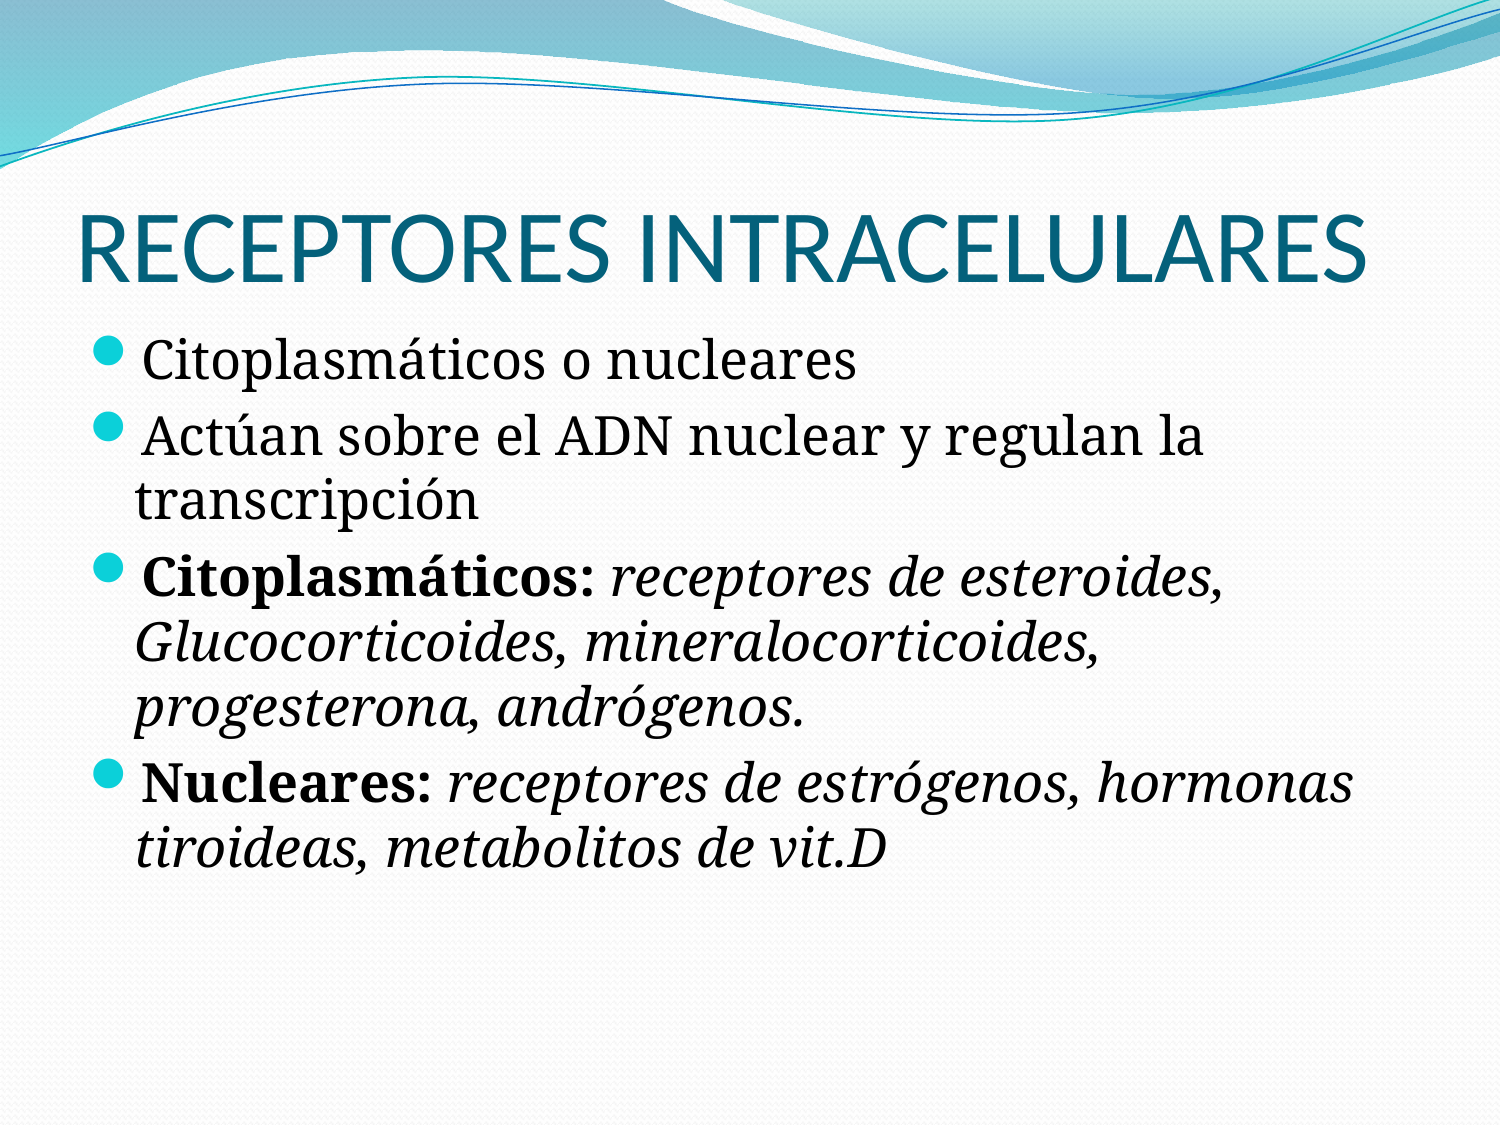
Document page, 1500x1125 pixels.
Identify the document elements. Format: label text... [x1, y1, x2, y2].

list Citoplasmáticos o nucleares Actúan sobre el ADN nuclear y regulan la transcripción Citoplasmáticos: receptores de esteroides, Glucocorticoides, mineralocorticoides, progesterona, andrógenos. Nucleares: receptores de estrógenos, hormonas tiroideas, metabolitos de vit.D [75, 317, 1425, 1038]
title RECEPTORES INTRACELULARES [75, 115, 1425, 303]
